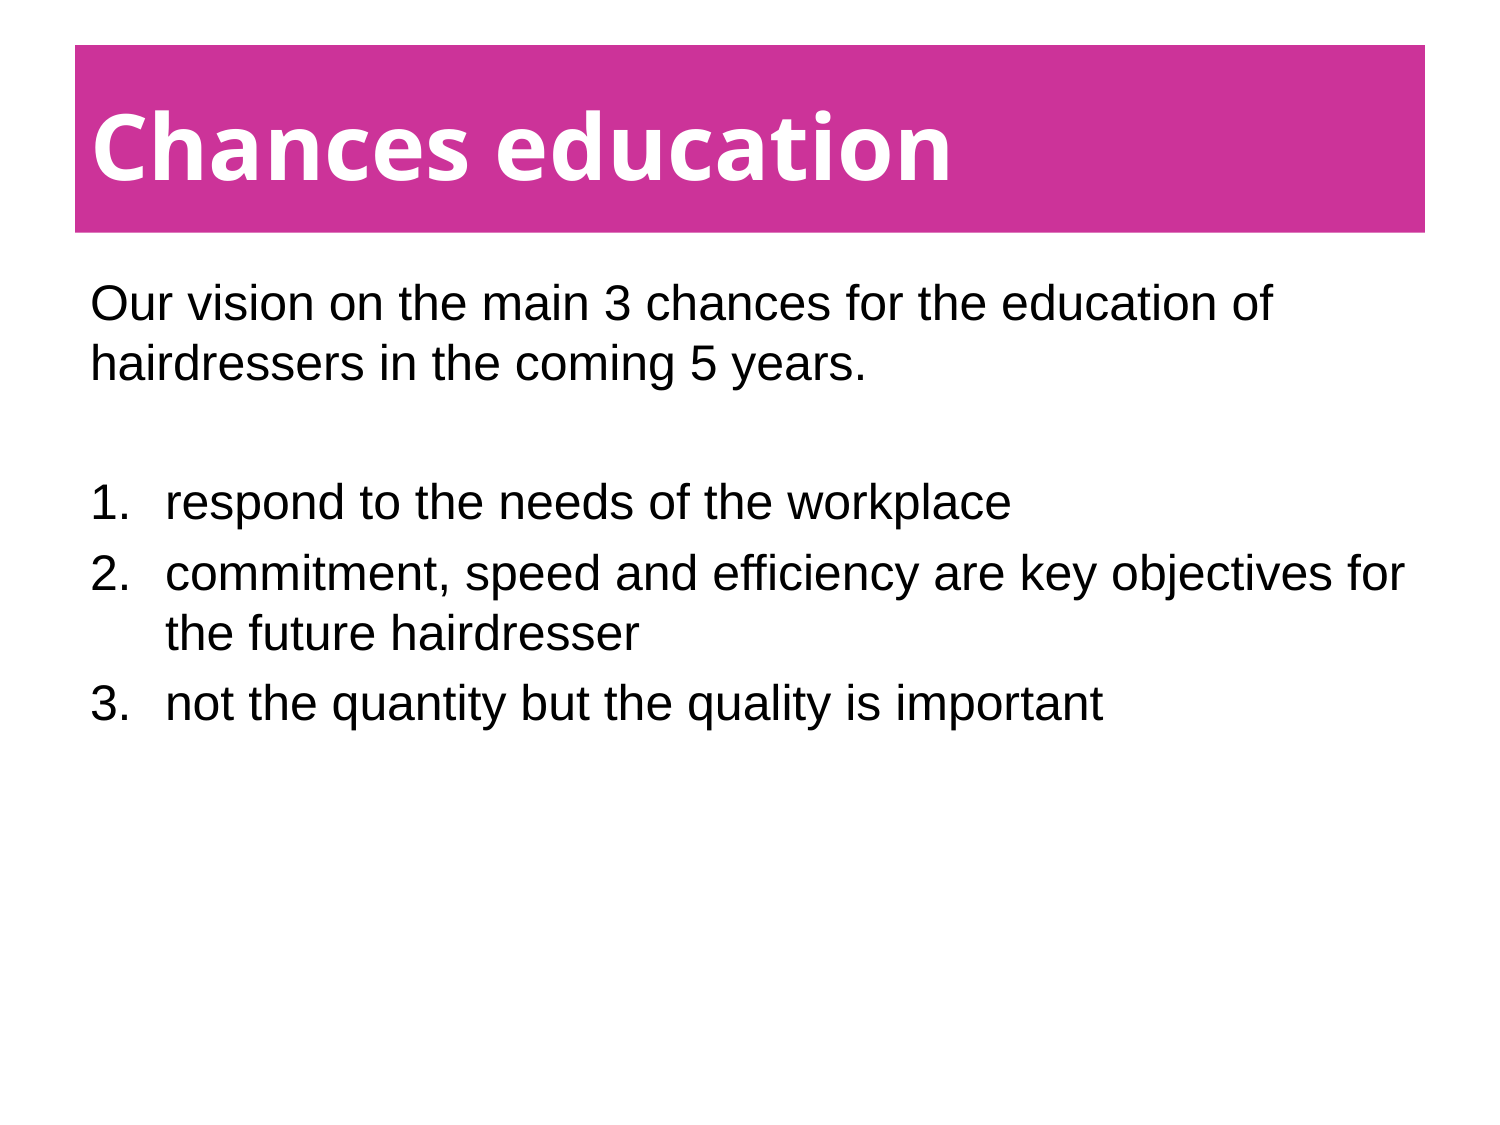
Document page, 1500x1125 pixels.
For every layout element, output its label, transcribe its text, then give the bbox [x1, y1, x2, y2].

title Chances education [75, 45, 1425, 233]
list Our vision on the main 3 chances for the education of hairdressers in the coming 5 years. respond to the needs of the workplace commitment, speed and efficiency are key objectives for the future hairdresser not the quantity but the quality is important [75, 262, 1425, 1005]
